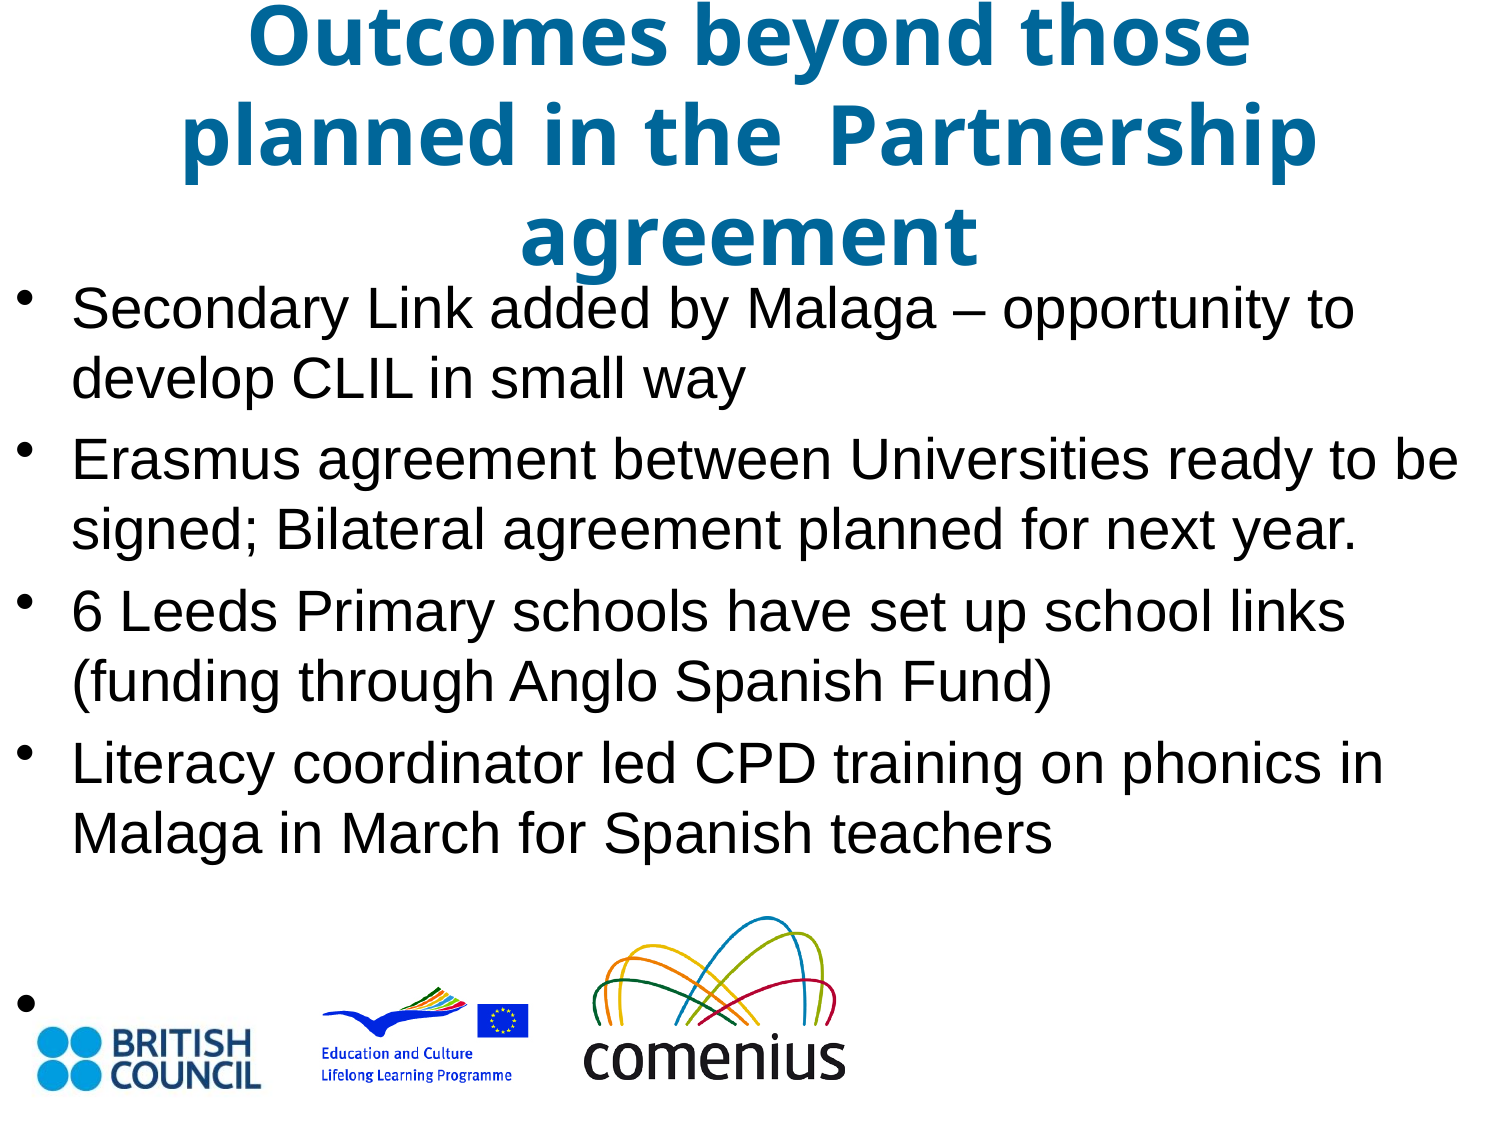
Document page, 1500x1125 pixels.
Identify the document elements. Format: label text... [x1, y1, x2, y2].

list Secondary Link added by Malaga – opportunity to develop CLIL in small way Erasmus agreement between Universities ready to be signed; Bilateral agreement planned for next year. 6 Leeds Primary schools have set up school links (funding through Anglo Spanish Fund) Literacy coordinator led CPD training on phonics in Malaga in March for Spanish teachers [0, 262, 1500, 1125]
title Outcomes beyond those planned in the Partnership agreement [74, 44, 1426, 221]
